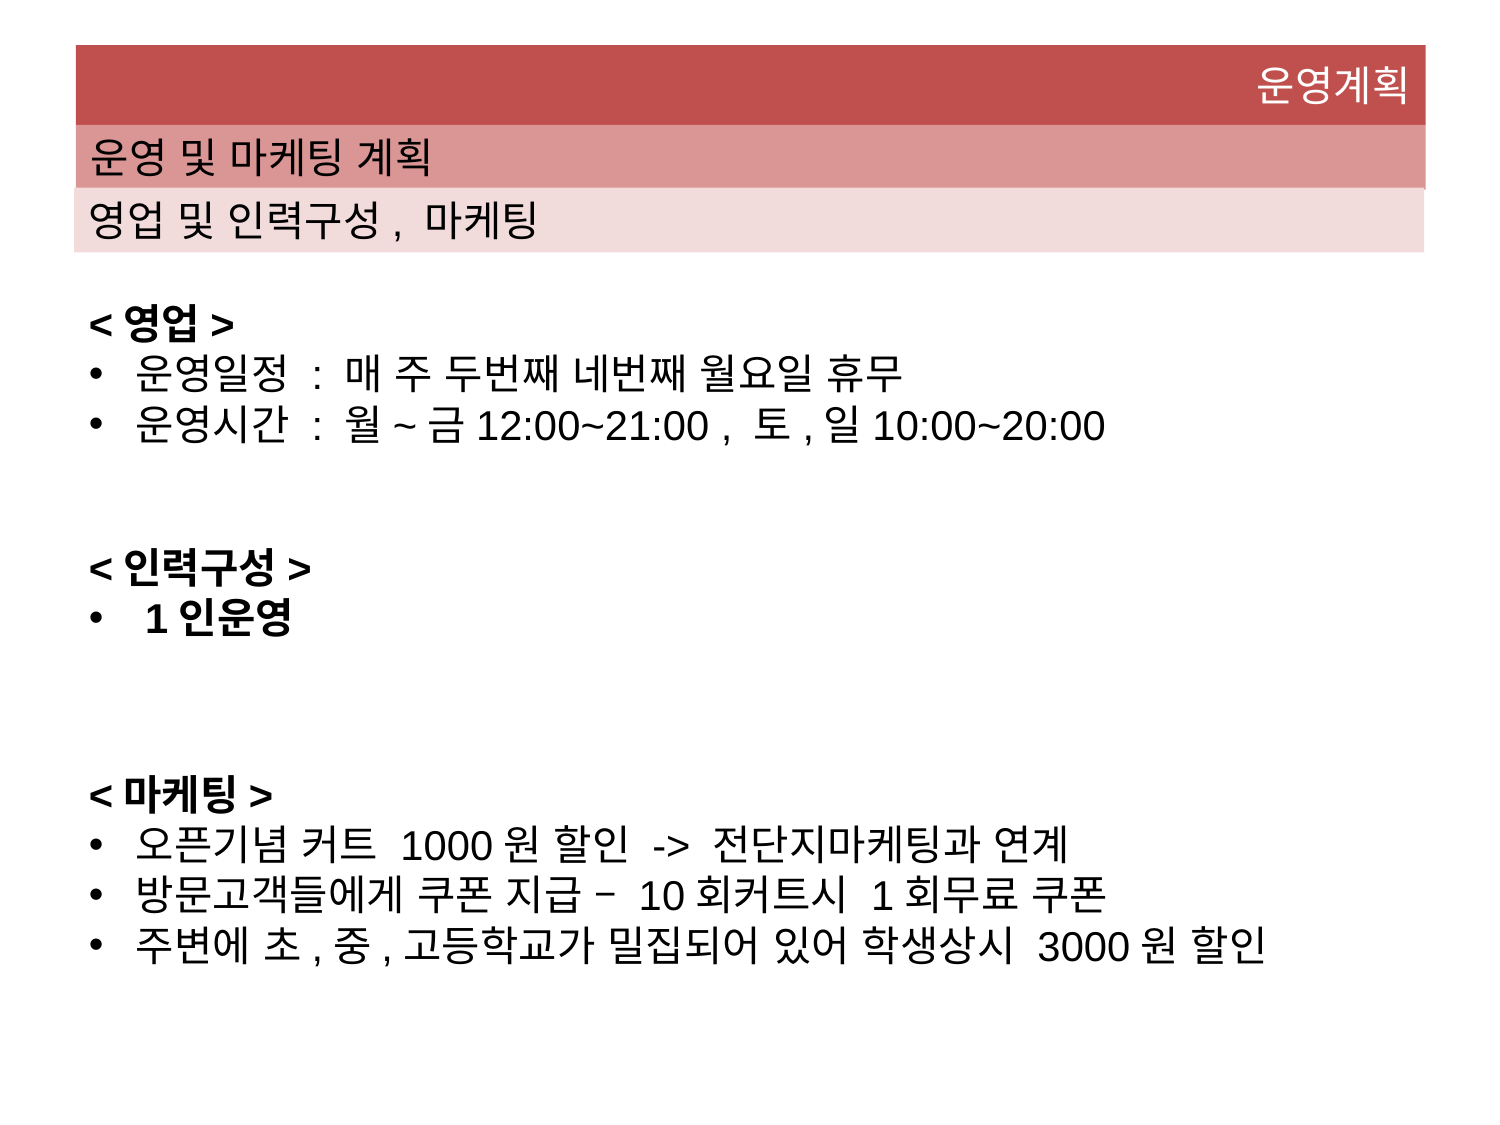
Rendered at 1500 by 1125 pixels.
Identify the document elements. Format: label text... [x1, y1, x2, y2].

text_box <인력구성> 1인운영 [74, 534, 1423, 650]
text_box <마케팅> 오픈기념 커트 1000원 할인 -> 전단지마케팅과 연계 방문고객들에게 쿠폰 지급 – 10회커트시 1회무료 쿠폰 주변에 초,중,고등학교가 밀집되어 있어 학생상시 3000원 할인 [74, 761, 1423, 1077]
text_box 운영계획 [75, 45, 1426, 124]
text_box <영업> 운영일정 : 매 주 두번째 네번째 월요일 휴무 운영시간 : 월~금12:00~21:00 , 토,일10:00~20:00 [74, 290, 1423, 456]
text_box 운영 및 마케팅 계획 [75, 124, 1426, 190]
text_box 영업 및 인력구성, 마케팅 [74, 187, 1425, 253]
